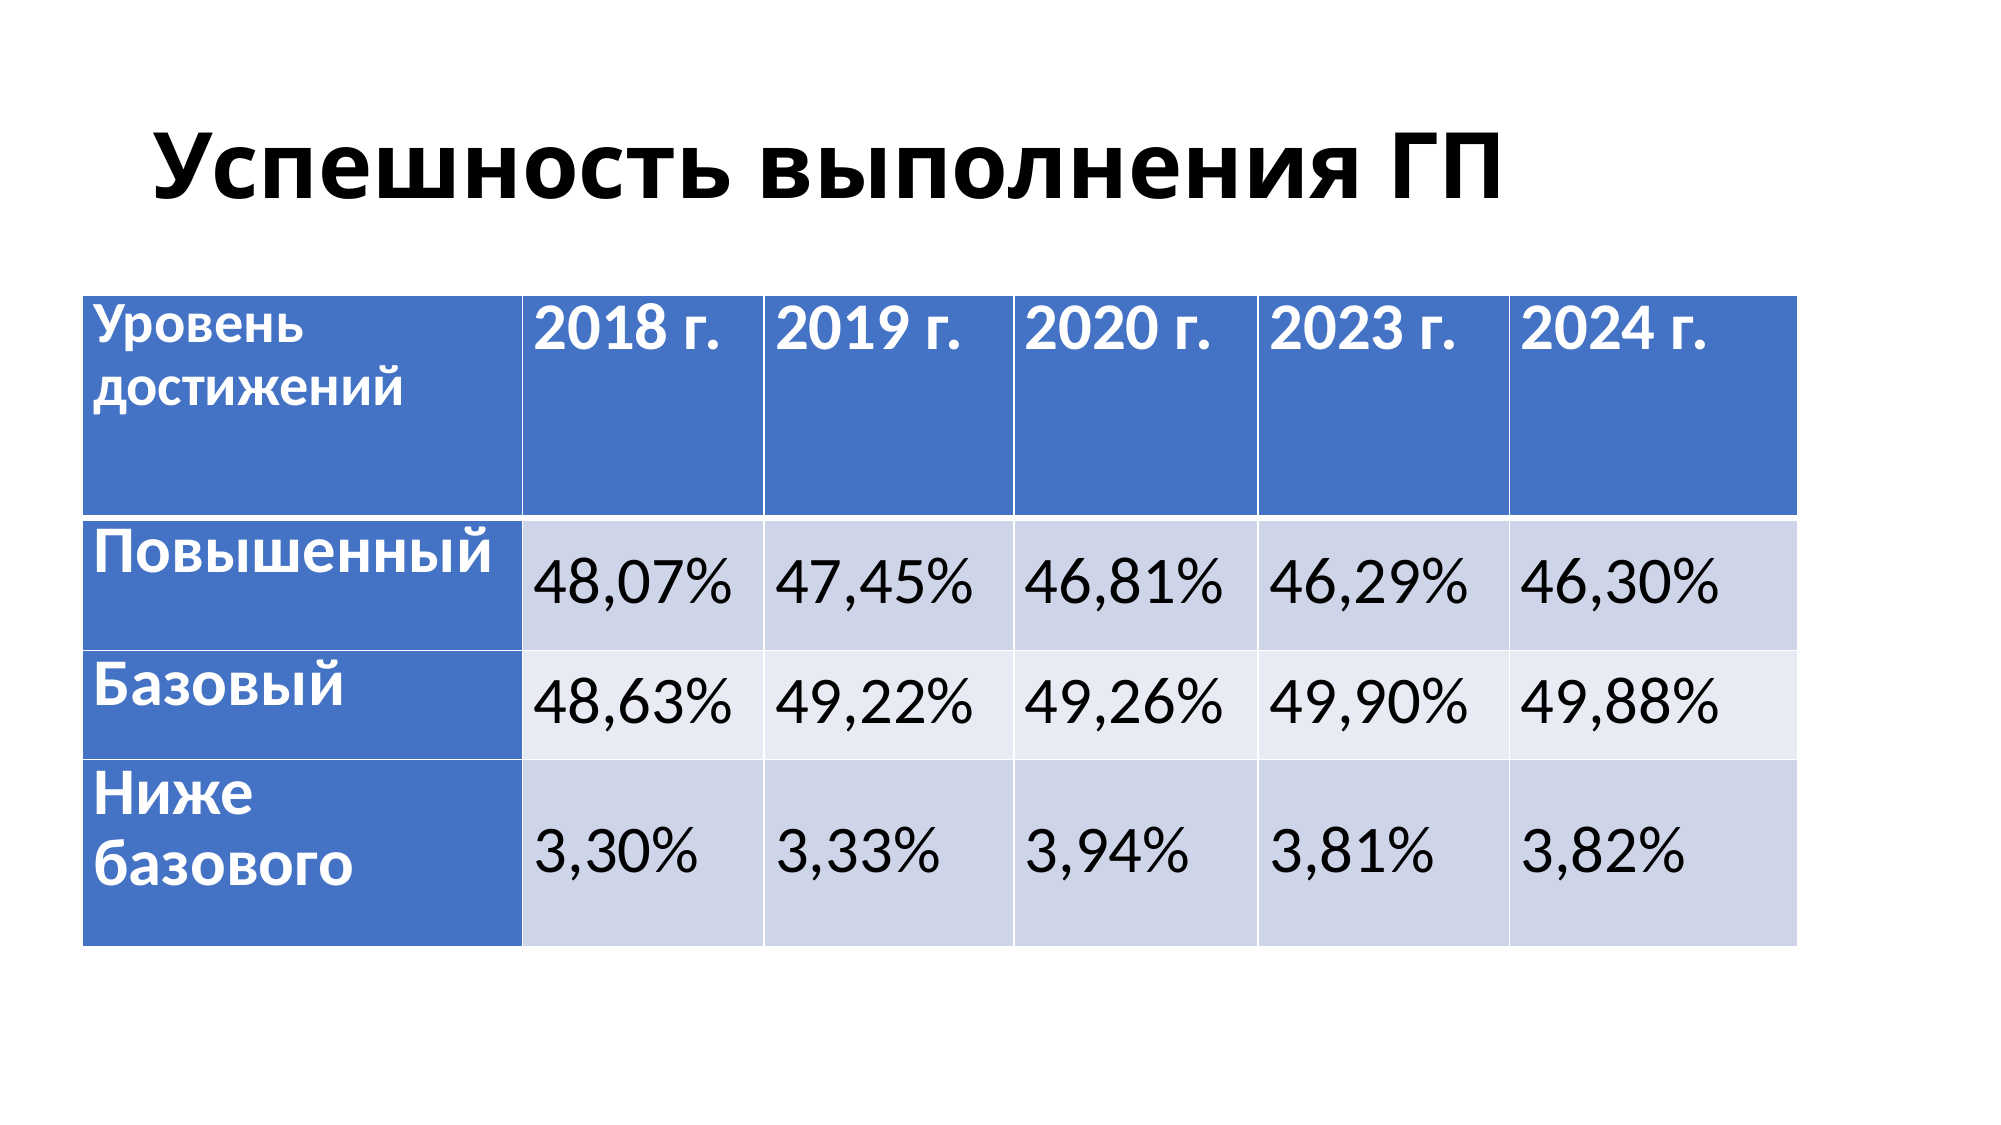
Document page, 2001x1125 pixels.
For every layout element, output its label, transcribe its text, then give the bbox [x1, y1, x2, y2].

table_header 2019 г. [765, 296, 1013, 515]
table_cell 3,33% [765, 760, 1013, 946]
table_cell Ниже базового [83, 760, 522, 946]
table_header 2020 г. [1015, 296, 1257, 515]
table_header Уровень достижений [83, 296, 522, 515]
table_cell 48,63% [523, 651, 763, 759]
table_header 2024 г. [1510, 296, 1797, 515]
table_cell 49,88% [1510, 651, 1797, 759]
table_cell Повышенный [83, 521, 522, 650]
table_cell 3,81% [1259, 760, 1509, 946]
table_cell 46,81% [1015, 521, 1257, 650]
table_cell 46,30% [1510, 521, 1797, 650]
table_cell 49,90% [1259, 651, 1509, 759]
table_header 2018 г. [523, 296, 763, 515]
table_header 2023 г. [1259, 296, 1509, 515]
table_cell 48,07% [523, 521, 763, 650]
title Успешность выполнения ГП [137, 59, 1863, 278]
table_cell 47,45% [765, 521, 1013, 650]
table_cell Базовый [83, 651, 522, 759]
table_cell 3,94% [1015, 760, 1257, 946]
table_cell 3,82% [1510, 760, 1797, 946]
table_cell 46,29% [1259, 521, 1509, 650]
table_cell 3,30% [523, 760, 763, 946]
table_cell 49,22% [765, 651, 1013, 759]
table_cell 49,26% [1015, 651, 1257, 759]
